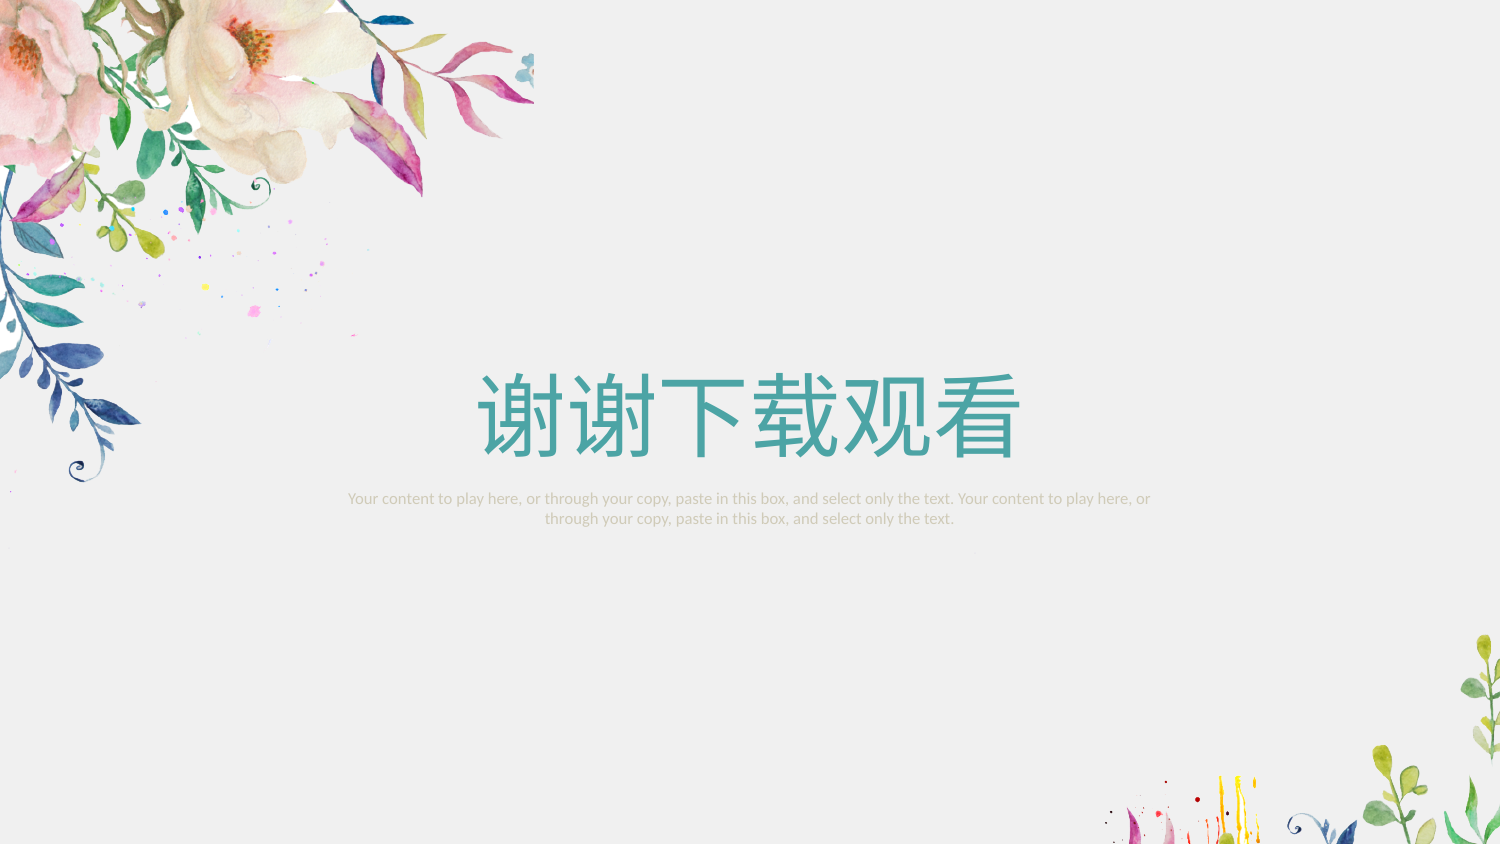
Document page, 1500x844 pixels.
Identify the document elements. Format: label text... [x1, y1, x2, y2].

text_box 谢谢下载观看 [593, 350, 1279, 476]
picture [965, 524, 1500, 844]
picture [0, 0, 590, 591]
text_box Your content to play here, or through your copy, paste in this box, and select only the text. Your content to play here, or through your copy, paste in this box, and select only the text. [593, 480, 1171, 536]
